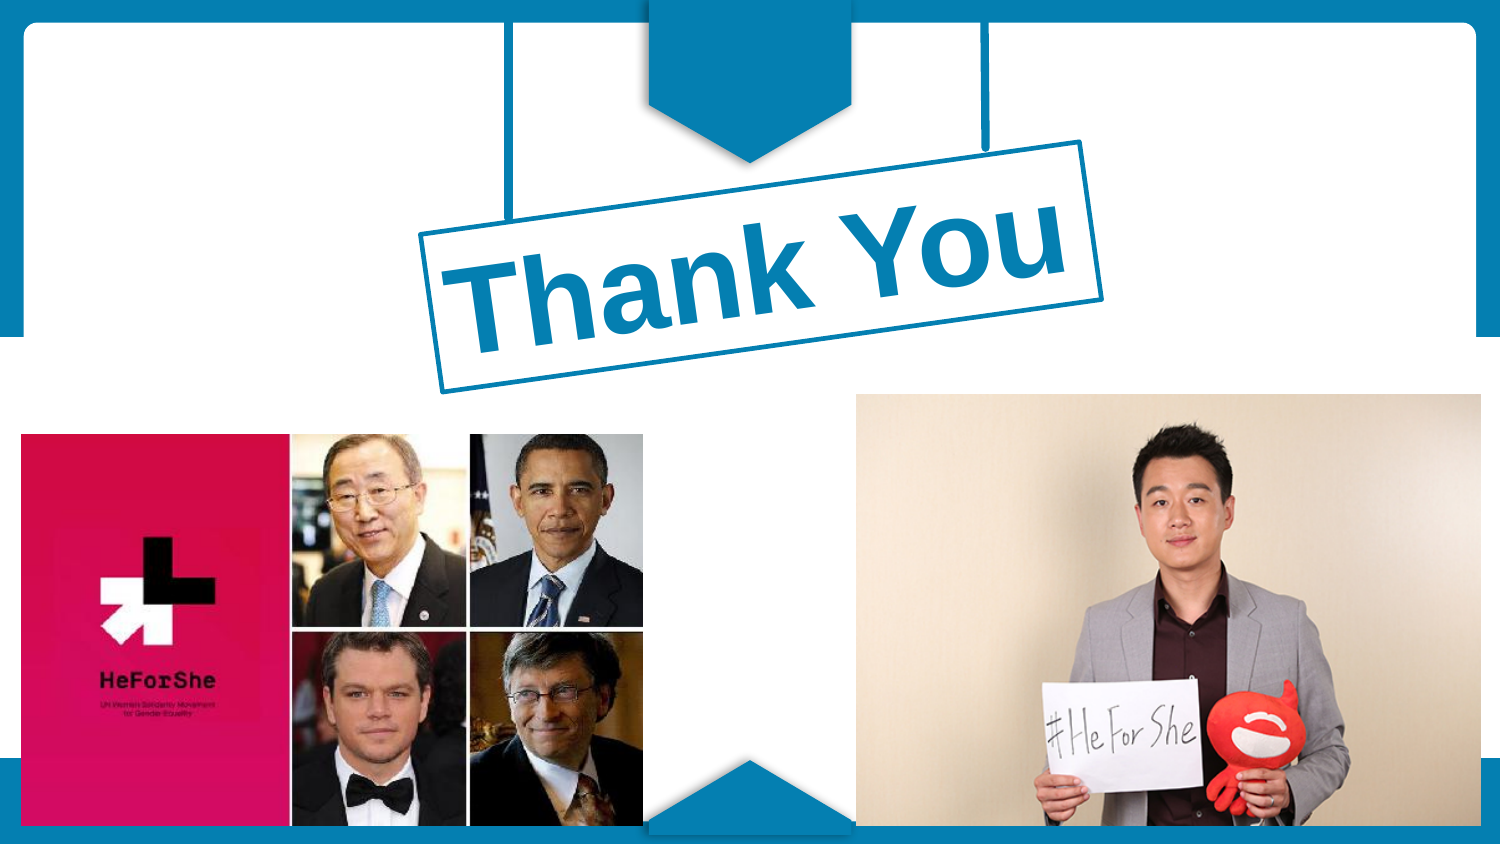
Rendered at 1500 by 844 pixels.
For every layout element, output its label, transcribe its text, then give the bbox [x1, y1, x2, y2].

title Thank You [420, 141, 1102, 393]
picture [21, 434, 643, 825]
picture [856, 394, 1481, 825]
